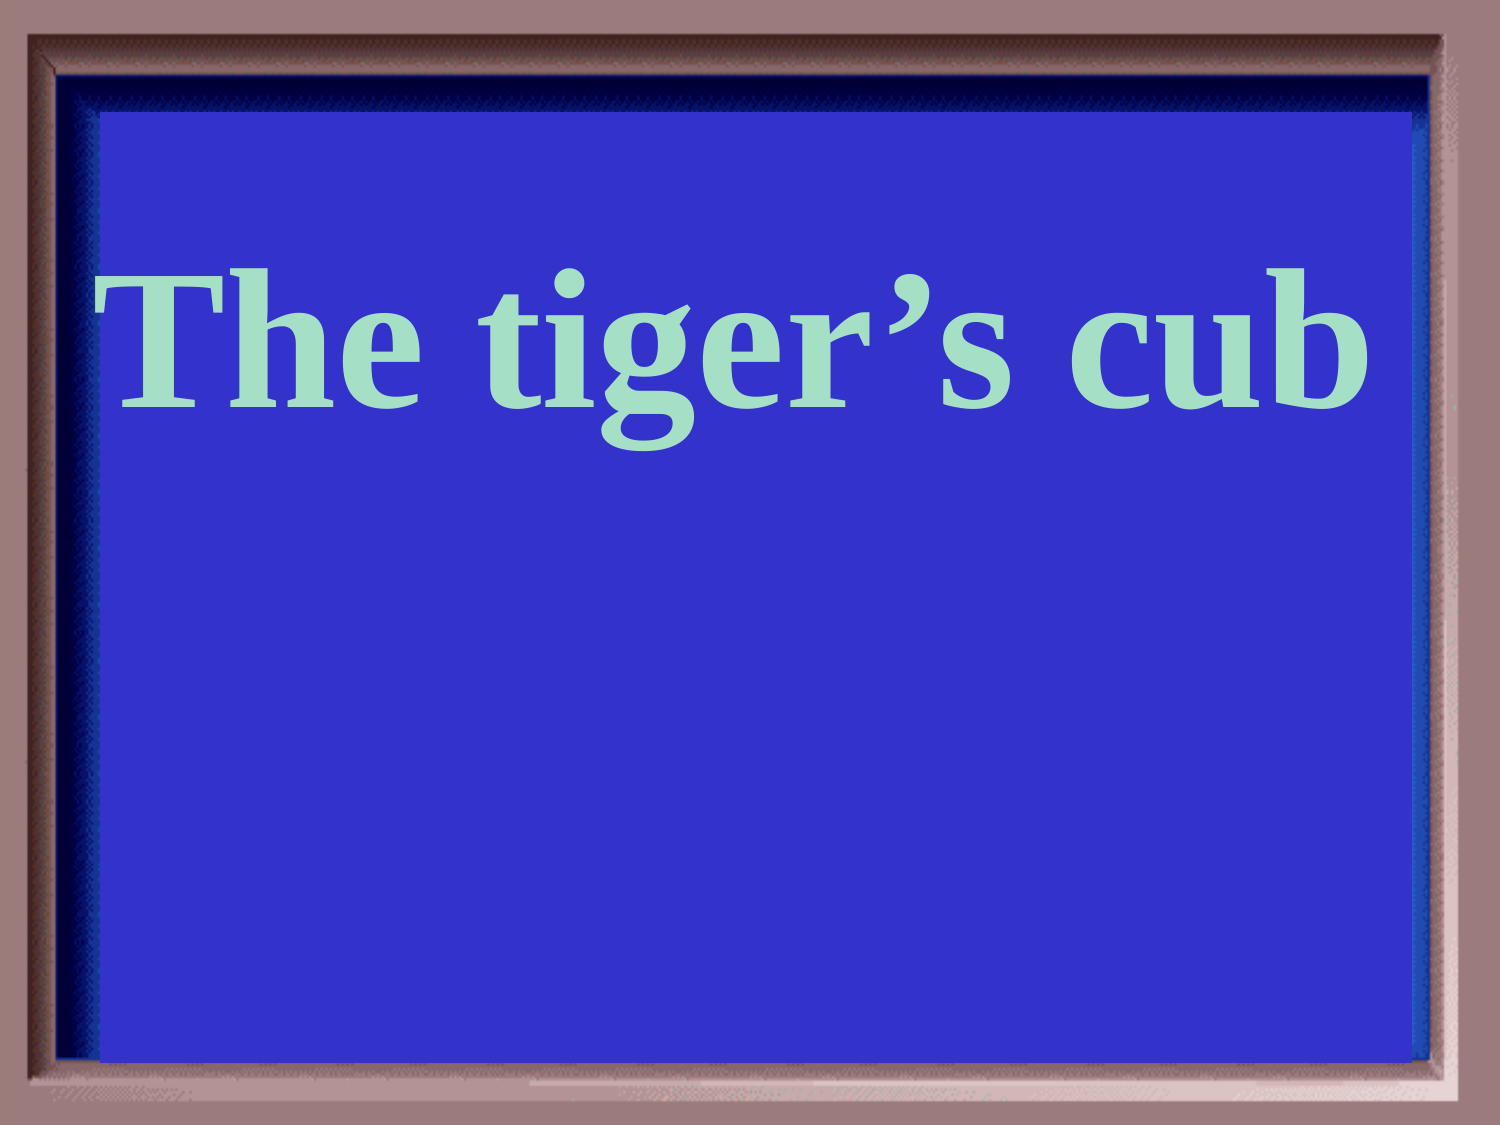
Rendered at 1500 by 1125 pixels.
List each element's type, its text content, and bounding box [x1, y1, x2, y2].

text_box [99, 112, 1413, 1063]
text_box The tiger’s cub [77, 199, 1393, 455]
picture [0, 0, 1500, 1125]
